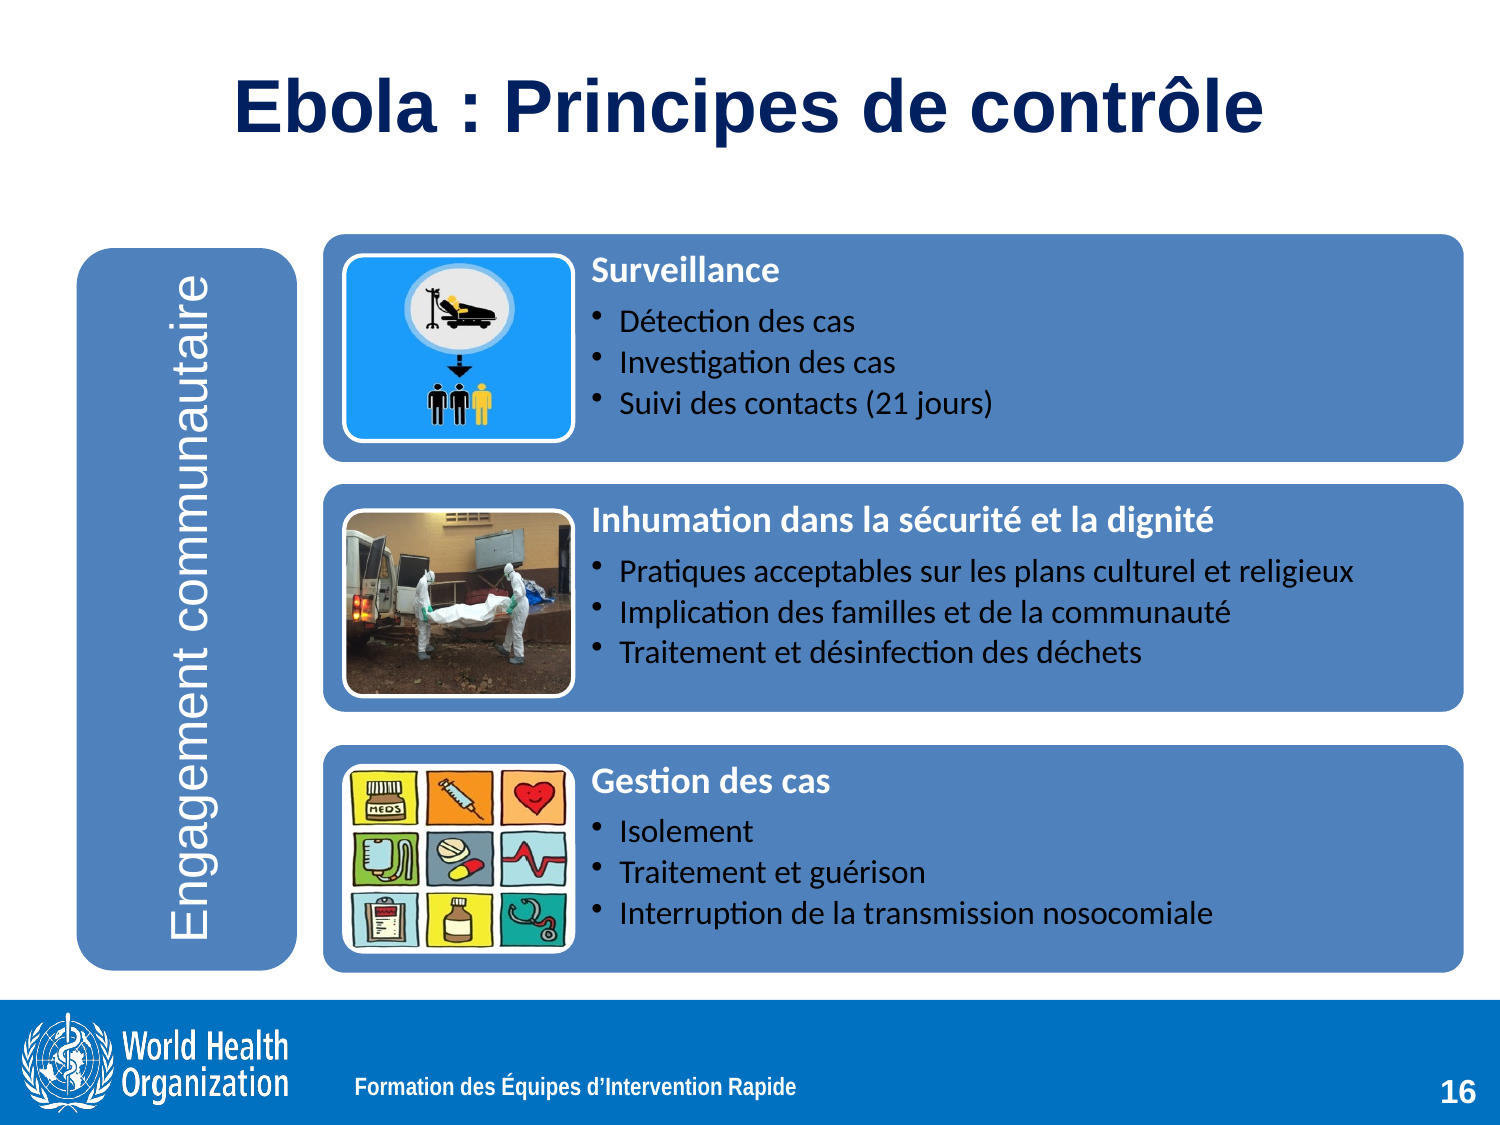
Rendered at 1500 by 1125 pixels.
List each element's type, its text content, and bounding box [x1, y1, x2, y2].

title Ebola : Principes de contrôle [75, 8, 1425, 197]
picture [21, 1012, 288, 1113]
text_box Engagement communautaire [76, 248, 297, 971]
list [320, 231, 1467, 976]
